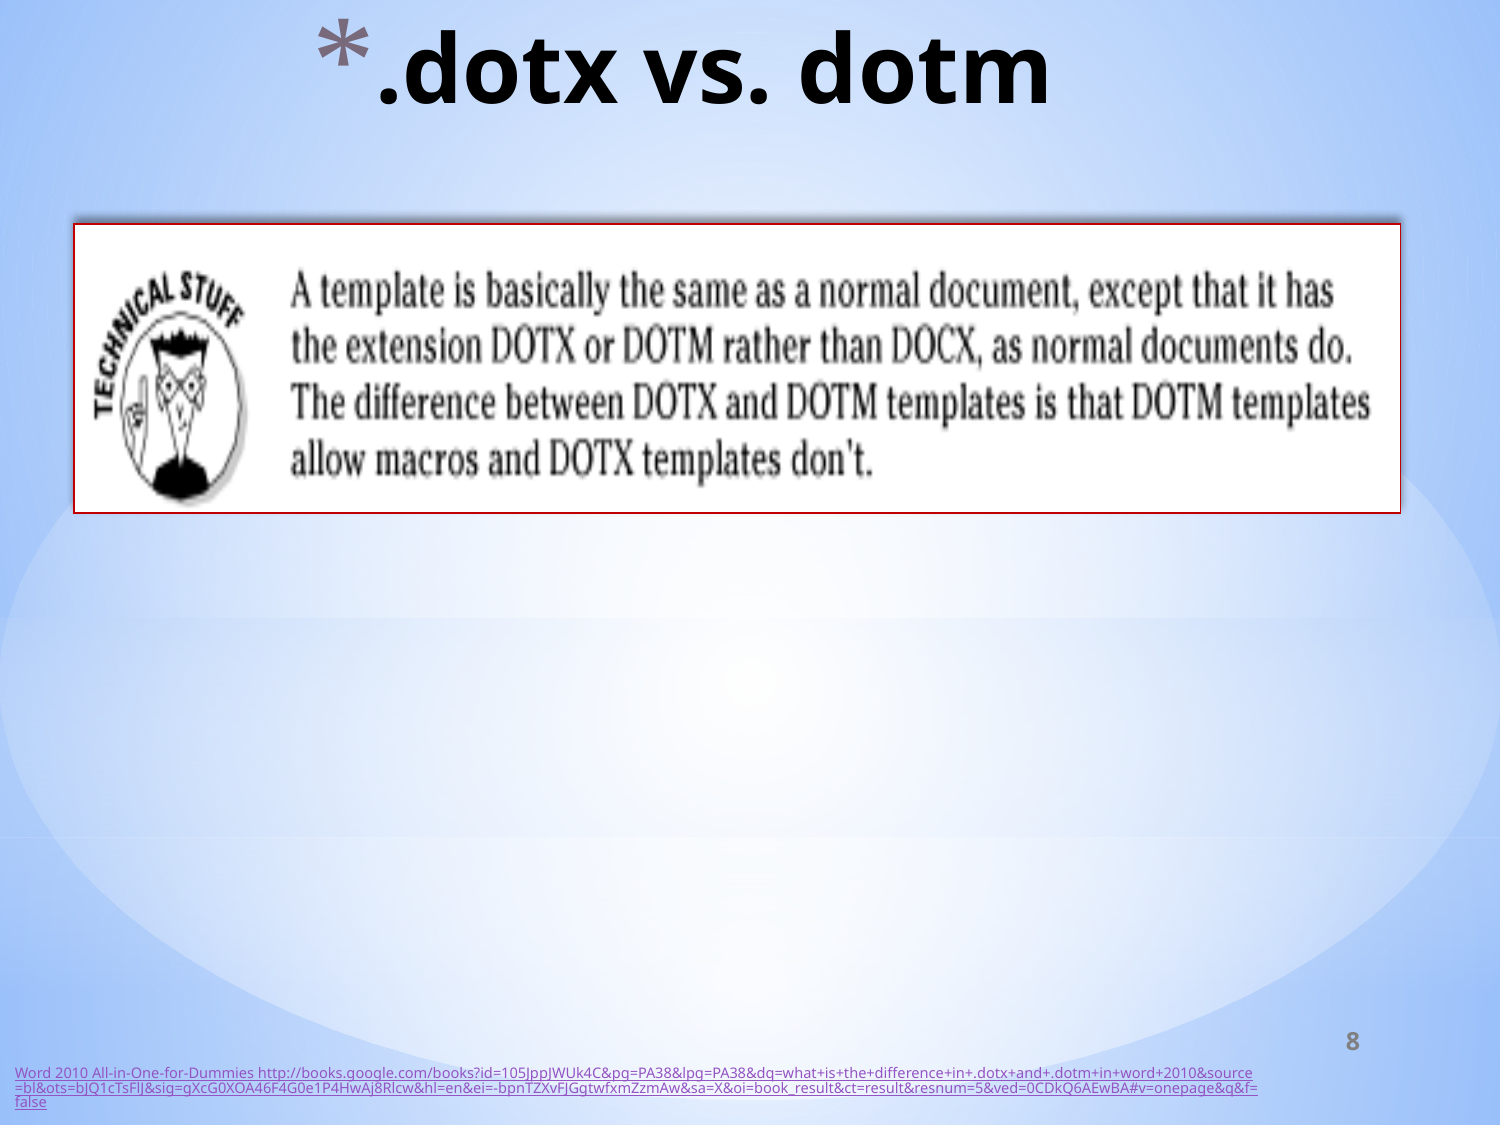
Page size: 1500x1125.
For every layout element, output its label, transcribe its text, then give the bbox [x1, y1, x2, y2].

title .dotx vs. dotm [0, 0, 1069, 188]
picture [74, 224, 1401, 513]
text_box Word 2010 All-in-One-for-Dummies http://books.google.com/books?id=105JppJWUk4C&pg=PA38&lpg=PA38&dq=what+is+the+difference+in+.dotx+and+.dotm+in+word+2010&source=bl&ots=bJQ1cTsFlJ&sig=gXcG0XOA46F4G0e1P4HwAj8Rlcw&hl=en&ei=-bpnTZXvFJGgtwfxmZzmAw&sa=X&oi=book_result&ct=result&resnum=5&ved=0CDkQ6AEwBA#v=onepage&q&f=false [0, 1056, 1275, 1092]
slide_number 8 [1074, 1012, 1375, 1073]
